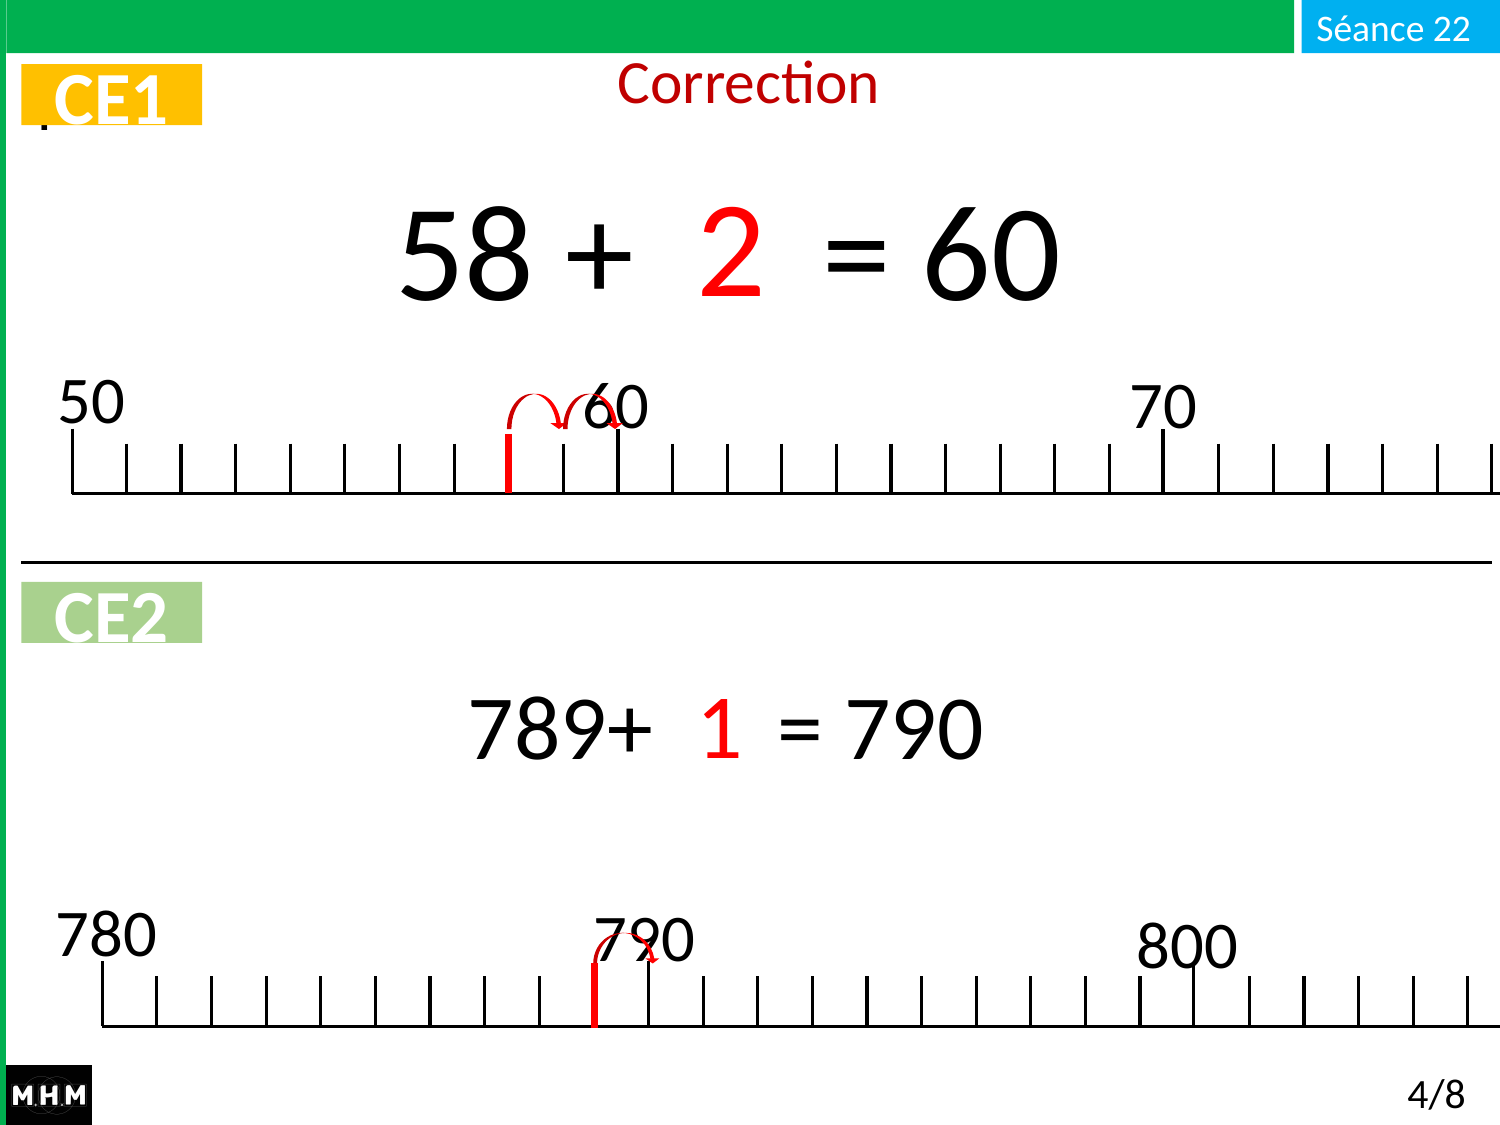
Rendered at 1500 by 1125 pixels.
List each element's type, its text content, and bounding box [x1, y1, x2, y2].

text_box CE1 [20, 63, 203, 126]
text_box 58 + … = 60 [349, 156, 1284, 336]
text_box 2 [655, 152, 809, 332]
picture [6, 1065, 92, 1125]
text_box CE2 [20, 581, 203, 644]
text_box 789+ … = 790 [416, 660, 1036, 786]
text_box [41, 882, 1500, 1027]
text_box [42, 349, 1500, 495]
list 4/8 [1373, 1064, 1500, 1125]
text_box 1 [674, 659, 766, 784]
text_box Correction [602, 43, 1500, 125]
